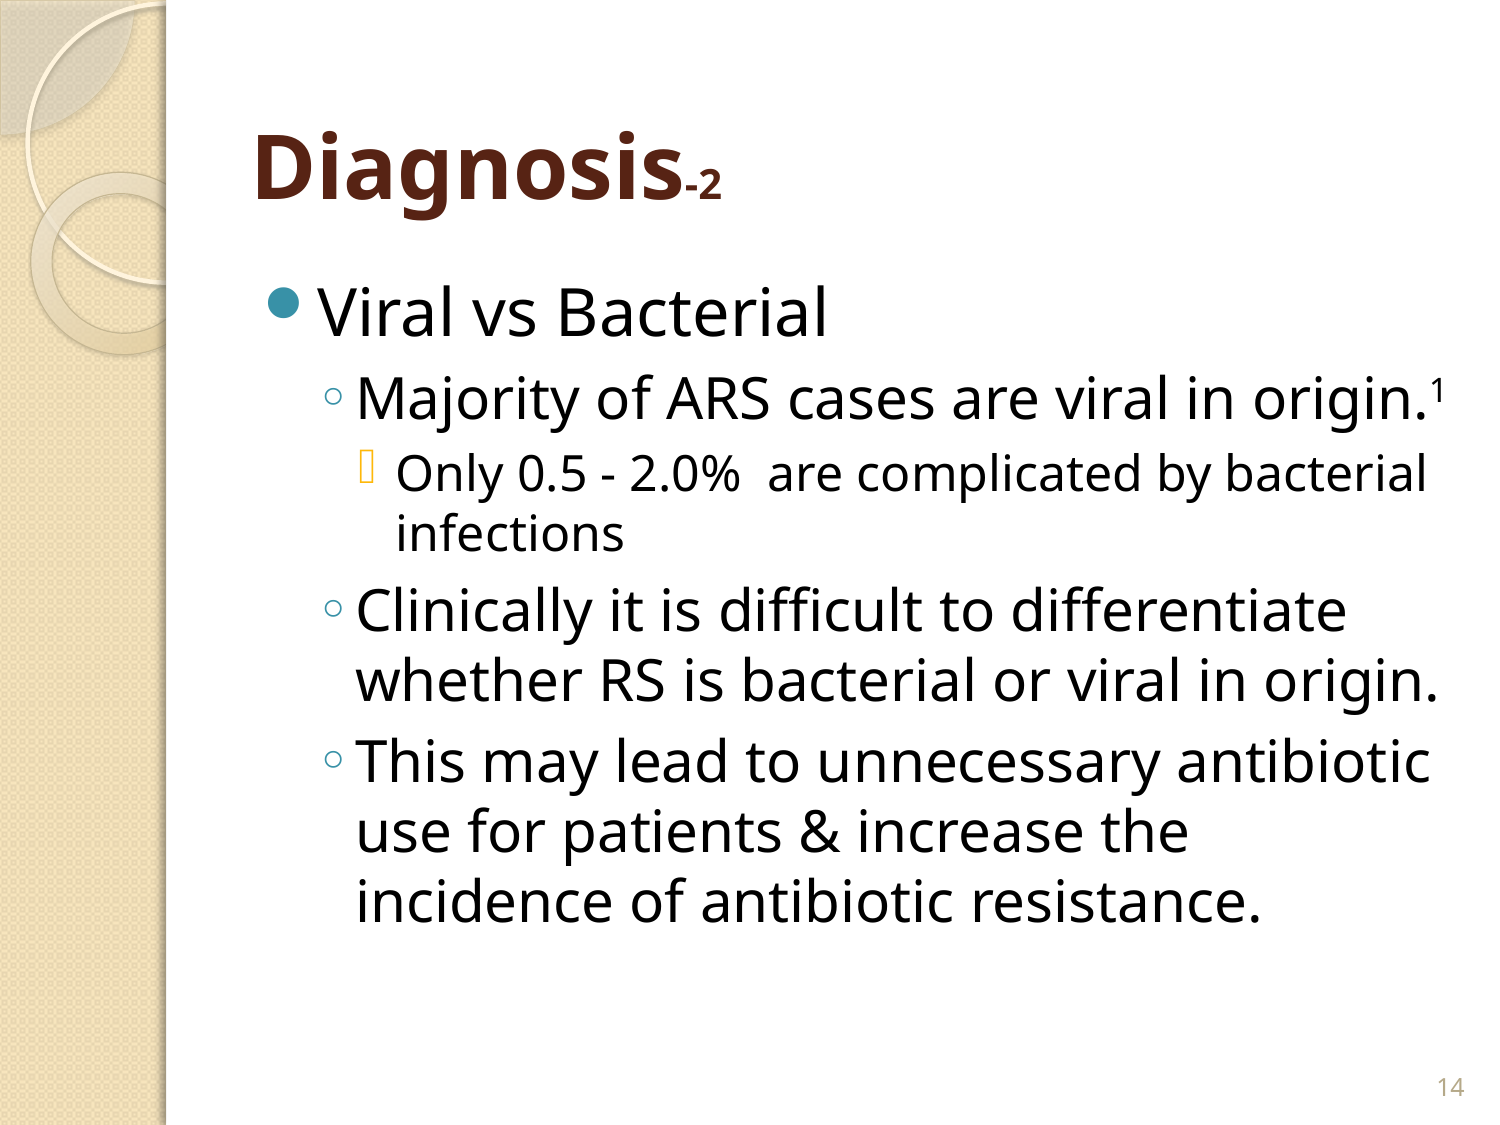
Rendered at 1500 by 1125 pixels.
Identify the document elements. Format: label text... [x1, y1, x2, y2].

slide_number 14 [1413, 1034, 1488, 1113]
title Diagnosis-2 [235, 70, 1466, 258]
list Viral vs Bacterial Majority of ARS cases are viral in origin.1 Only 0.5 - 2.0% are complicated by bacterial infections Clinically it is difficult to differentiate whether RS is bacterial or viral in origin. This may lead to unnecessary antibiotic use for patients & increase the incidence of antibiotic resistance. [235, 262, 1466, 1050]
